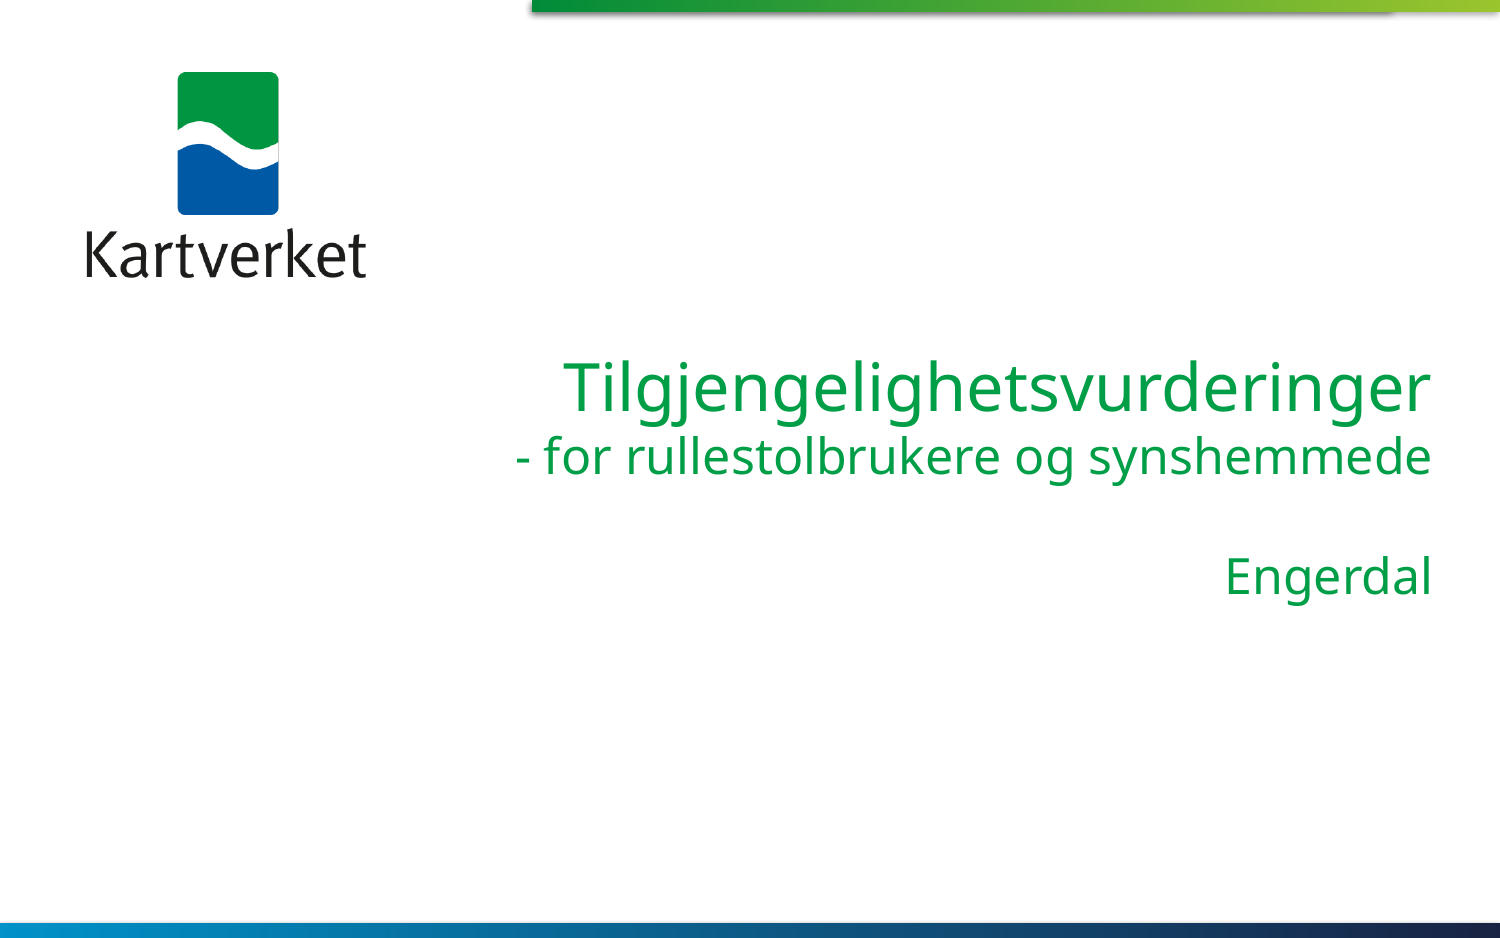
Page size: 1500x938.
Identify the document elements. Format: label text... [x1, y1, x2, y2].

text_box Tilgjengelighetsvurderinger - for rullestolbrukere og synshemmede Engerdal [66, 337, 1449, 613]
